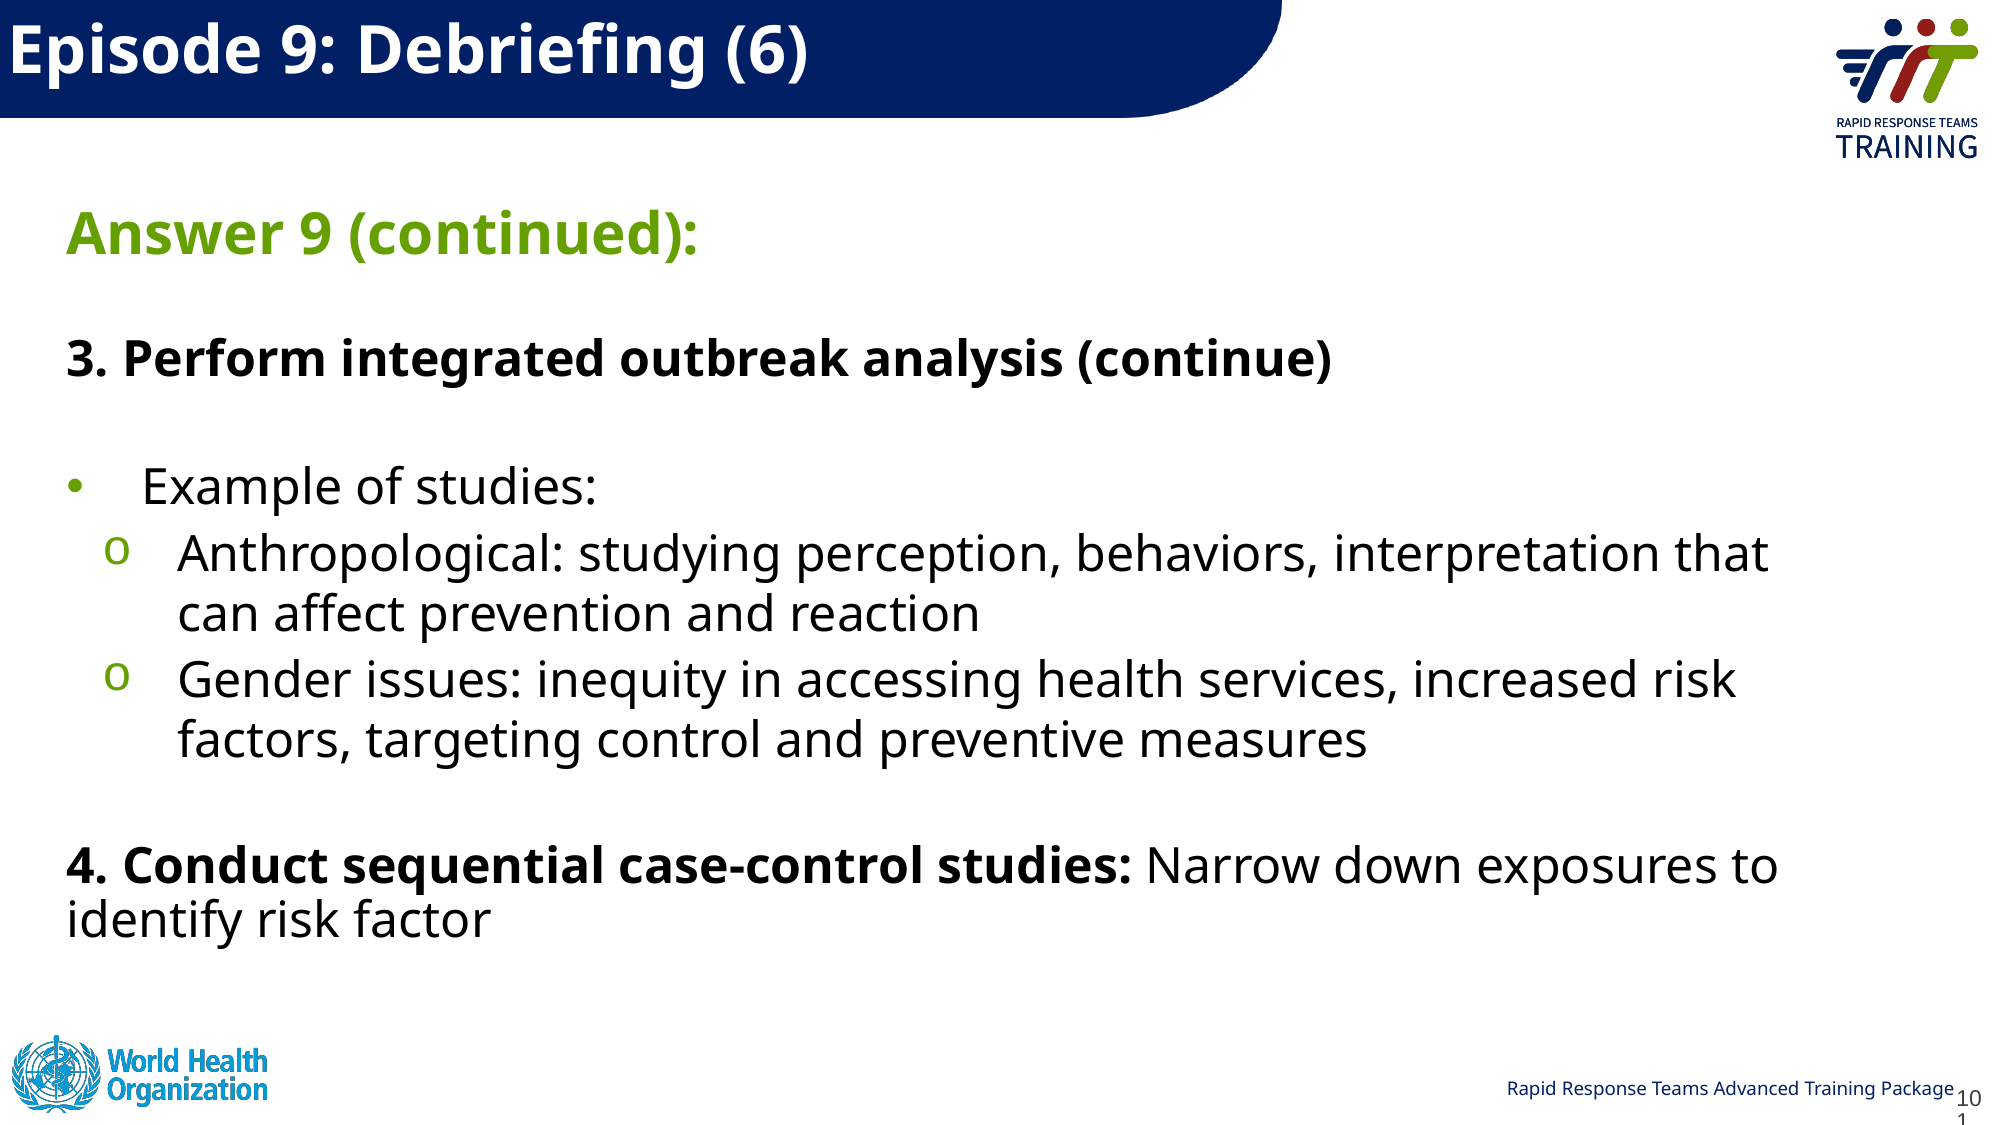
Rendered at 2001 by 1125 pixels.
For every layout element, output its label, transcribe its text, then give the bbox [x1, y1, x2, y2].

picture [40, 1062, 47, 1070]
picture [71, 1053, 90, 1091]
list Answer 9 (continued): 3. Perform integrated outbreak analysis (continue) Example of studies: Anthropological: studying perception, behaviors, interpretation that can affect prevention and reaction Gender issues: inequity in accessing health services, increased risk factors, targeting control and preventive measures 4. Conduct sequential case-control studies: Narrow down exposures to identify risk factor [58, 196, 1860, 971]
picture [36, 1088, 78, 1105]
picture [22, 1062, 26, 1077]
picture [50, 1108, 62, 1113]
title Episode 9: Debriefing (6) [0, 0, 1179, 149]
picture [1179, 0, 1282, 118]
picture [34, 1054, 43, 1078]
picture [12, 1083, 48, 1113]
picture [12, 1035, 54, 1068]
picture [1835, 19, 1978, 167]
picture [30, 1083, 37, 1091]
picture [46, 1056, 54, 1062]
picture [59, 1035, 267, 1113]
picture [24, 1054, 36, 1087]
